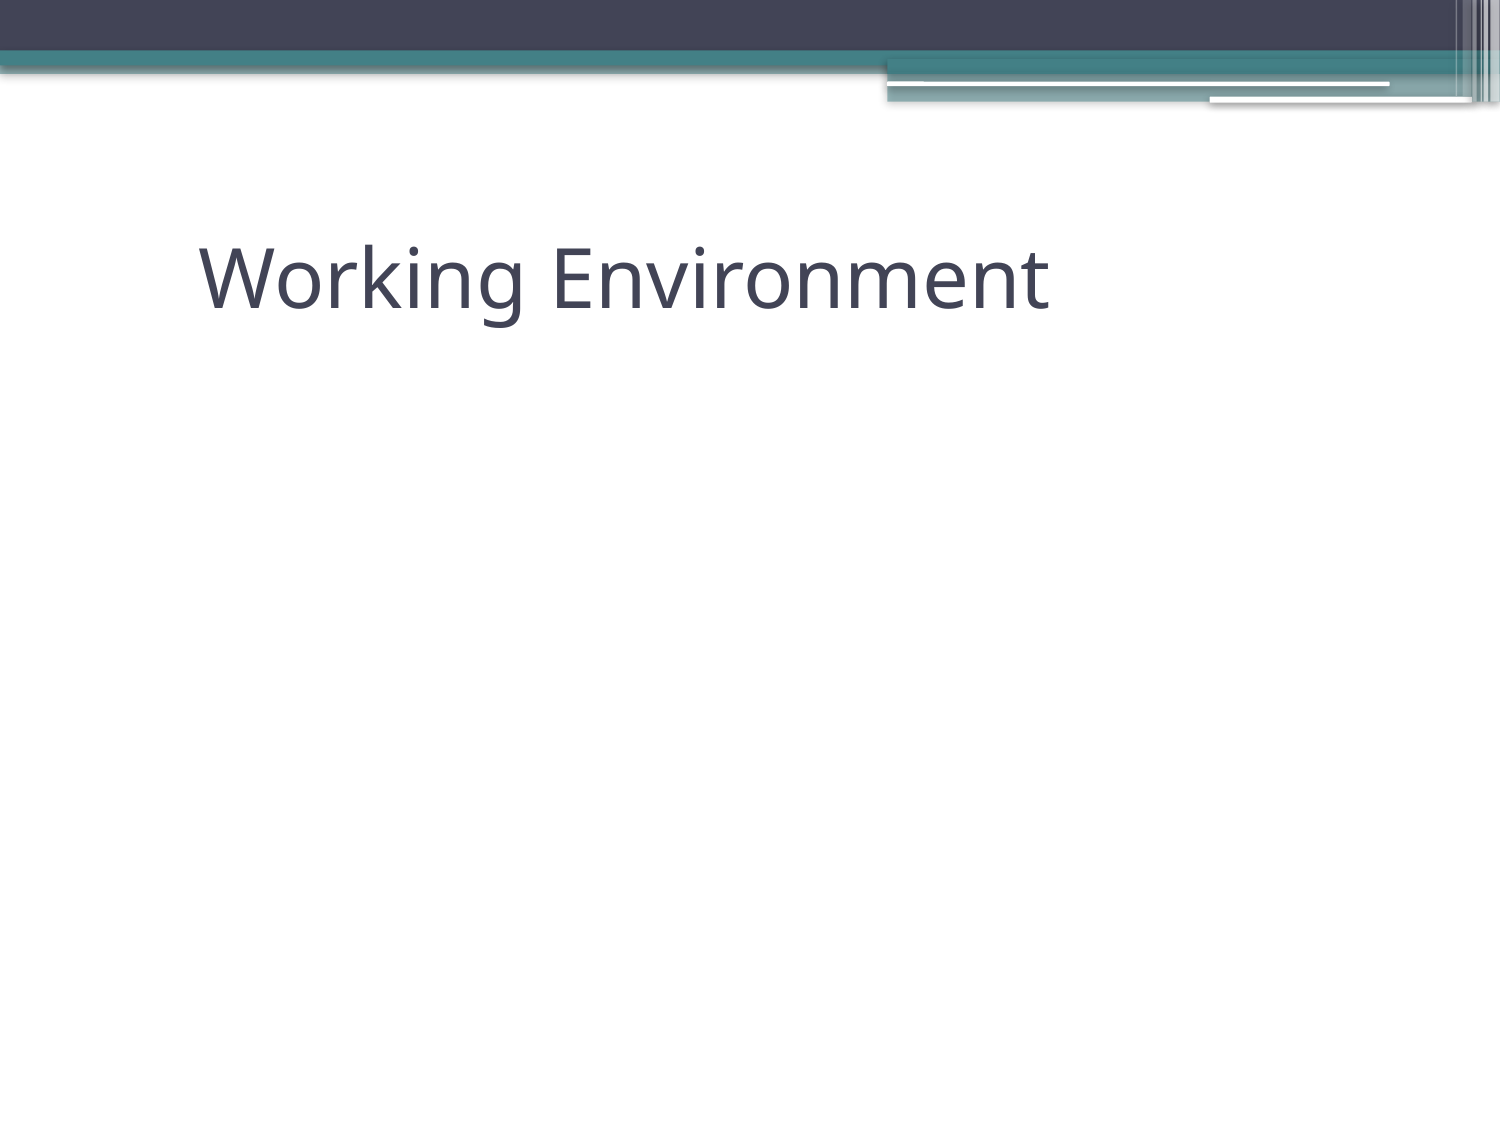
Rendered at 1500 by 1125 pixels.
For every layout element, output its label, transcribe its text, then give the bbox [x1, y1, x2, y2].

title Working Environment [75, 187, 1425, 363]
